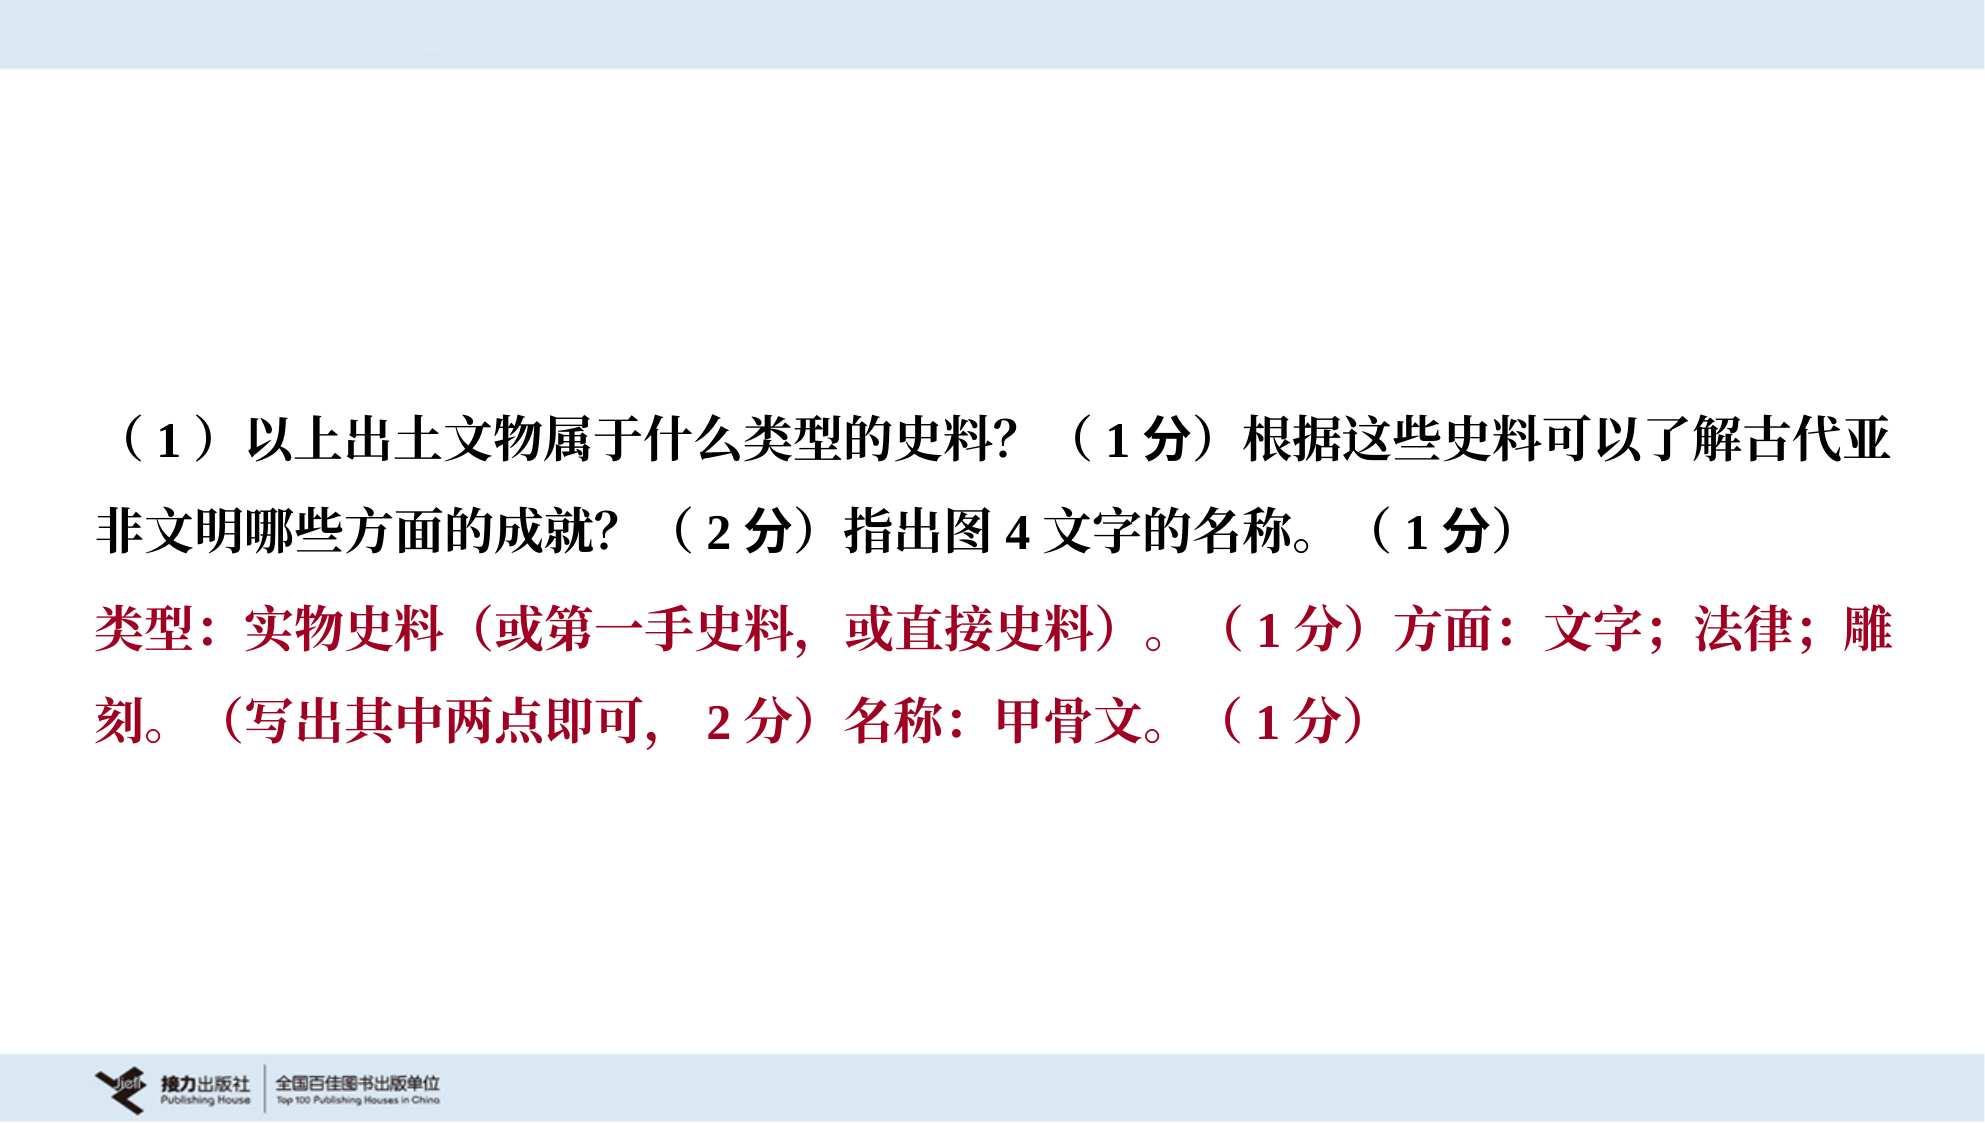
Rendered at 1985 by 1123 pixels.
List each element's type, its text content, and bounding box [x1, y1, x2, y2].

text_box 类型：实物史料（或第一手史料，或直接史料）。（1分）方面：文字；法律；雕 刻。（写出其中两点即可，2分）名称：甲骨文。（1分） [94, 565, 1892, 749]
text_box （1）以上出土文物属于什么类型的史料？（1分）根据这些史料可以了解古代亚 非文明哪些方面的成就？（2分）指出图4文字的名称。（1分） [94, 376, 1892, 560]
picture [0, 0, 1985, 1122]
